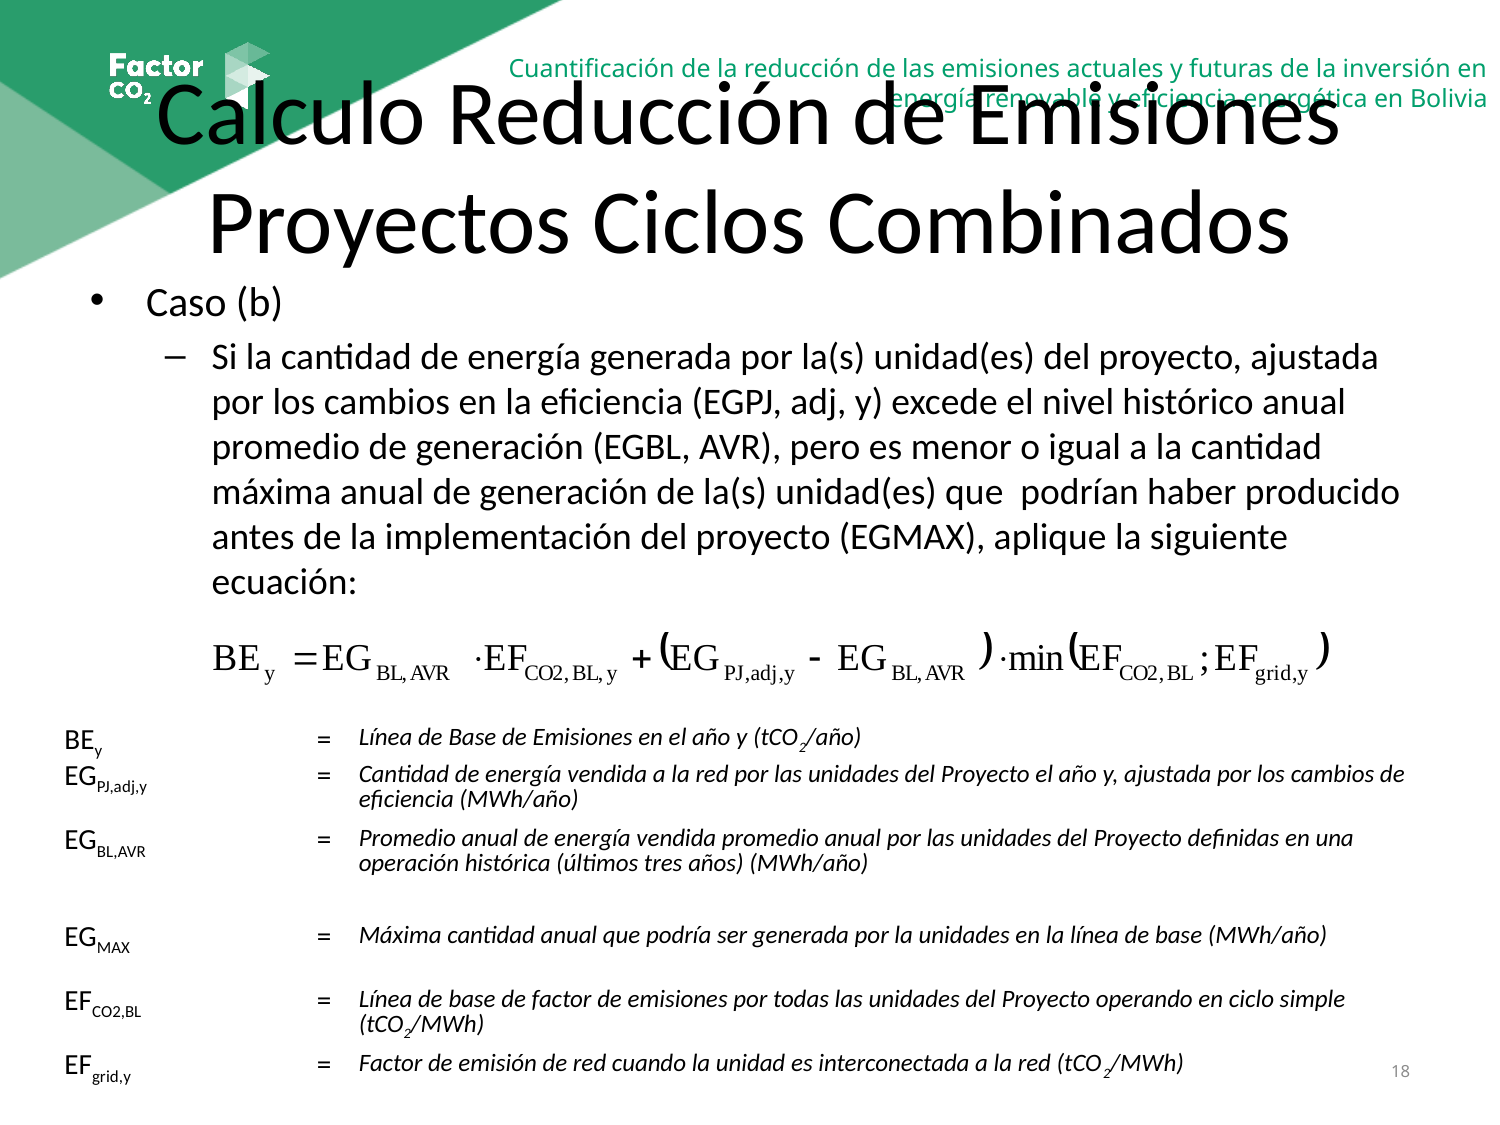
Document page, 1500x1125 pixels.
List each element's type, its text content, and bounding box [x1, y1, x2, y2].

table_cell = [306, 989, 348, 1053]
table_cell Línea de base de factor de emisiones por todas las unidades del Proyecto operando en ciclo simple (tCO2/MWh) [348, 989, 1470, 1053]
picture [0, 0, 1500, 1125]
table_cell EGBL,AVR [53, 828, 306, 924]
table_cell = [306, 1053, 348, 1117]
table_cell EFgrid,y [53, 1053, 306, 1117]
table_cell EGPJ,adj,y [53, 763, 306, 828]
list Caso (b) Si la cantidad de energía generada por la(s) unidad(es) del proyecto, ajustada por los cambios en la eficiencia (EGPJ, adj, y) excede el nivel histórico anual promedio de generación (EGBL, AVR), pero es menor o igual a la cantidad máxima anual de generación de la(s) unidad(es) que podrían haber producido antes de la implementación del proyecto (EGMAX), aplique la siguiente ecuación: [75, 267, 1425, 598]
table_cell Factor de emisión de red cuando la unidad es interconectada a la red (tCO2/MWh) [348, 1053, 1470, 1117]
table_header = [306, 727, 348, 763]
title Calculo Reducción de Emisiones Proyectos Ciclos Combinados [75, 45, 1425, 233]
table_cell Cantidad de energía vendida a la red por las unidades del Proyecto el año y, ajustada por los cambios de eficiencia (MWh/año) [348, 763, 1470, 828]
table_cell EFCO2,BL [53, 989, 306, 1053]
table_cell = [306, 924, 348, 989]
table_cell = [306, 828, 348, 924]
table_cell EGMAX [53, 924, 306, 989]
table_cell = [306, 763, 348, 828]
table_header Línea de Base de Emisiones en el año y (tCO2/año) [348, 727, 1470, 763]
table_cell Promedio anual de energía vendida promedio anual por las unidades del Proyecto definidas en una operación histórica (últimos tres años) (MWh/año) [348, 828, 1470, 924]
table_header BEy [53, 727, 306, 763]
table_cell Máxima cantidad anual que podría ser generada por la unidades en la línea de base (MWh/año) [348, 924, 1470, 989]
